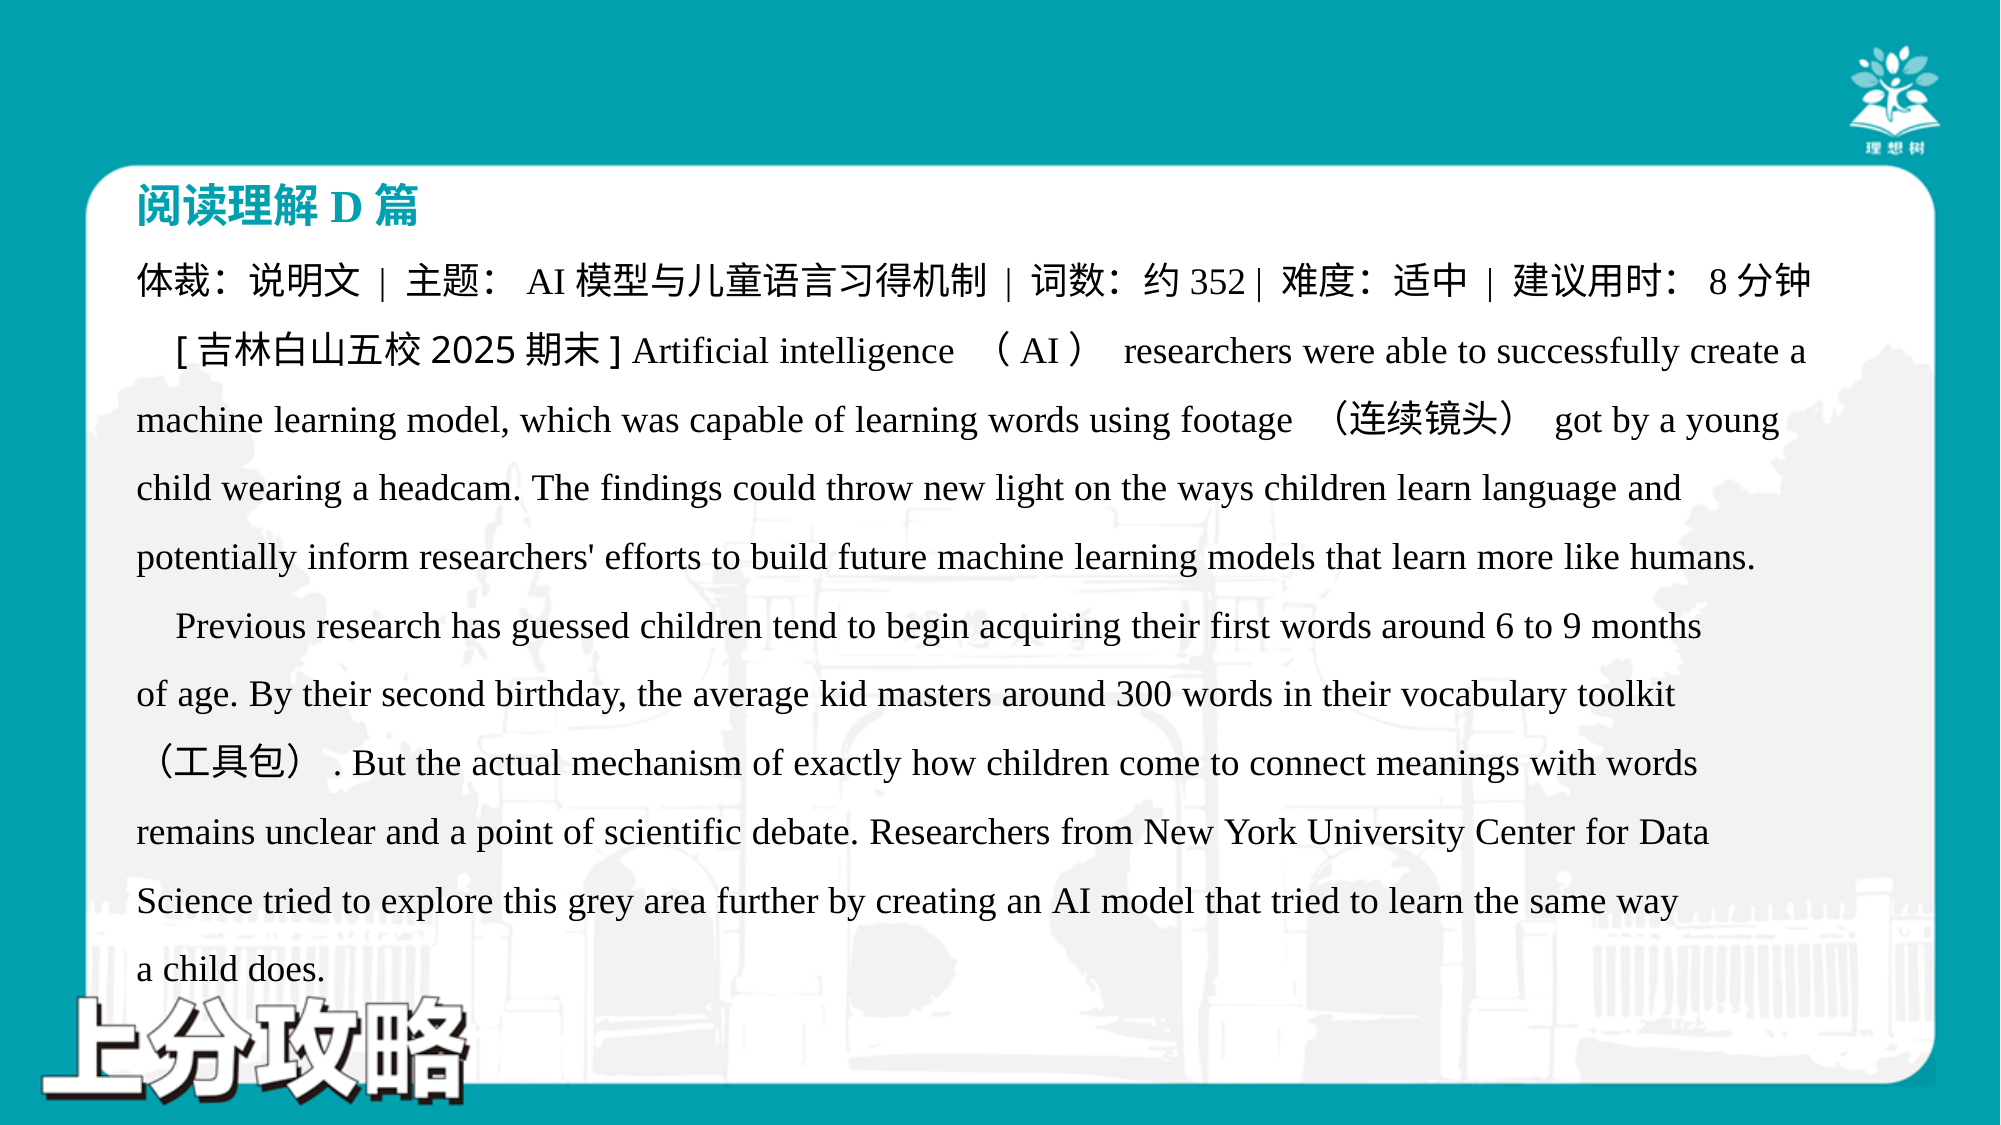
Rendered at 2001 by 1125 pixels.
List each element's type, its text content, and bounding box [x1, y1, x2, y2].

picture [0, 0, 2000, 1125]
text_box 体裁：说明文 | 主题：AI模型与儿童语言习得机制 | 词数：约352 | 难度：适中 | 建议用时：8分钟 [吉林白山五校2025期末] Artificial intelligence （AI） researchers were able to successfully create a machine learning model, which was capable of learning words using footage （连续镜头） got by a young child wearing a headcam. The findings could throw new light on the ways children learn language and potentially inform researchers' efforts to build future machine learning models that learn more like humans. Previous research has guessed children tend to begin acquiring their first words around 6 to 9 months of age. By their second birthday, the average kid masters around 300 words in their vocabulary toolkit （工具包）. But the actual mechanism of exactly how children come to connect meanings with words remains unclear and a point of scientific debate. Researchers from New York University Center for Data Science tried to explore this grey area further by creating an AI model that tried to learn the same way a child does. [136, 233, 1865, 990]
text_box 阅读理解D篇 [136, 176, 1865, 232]
